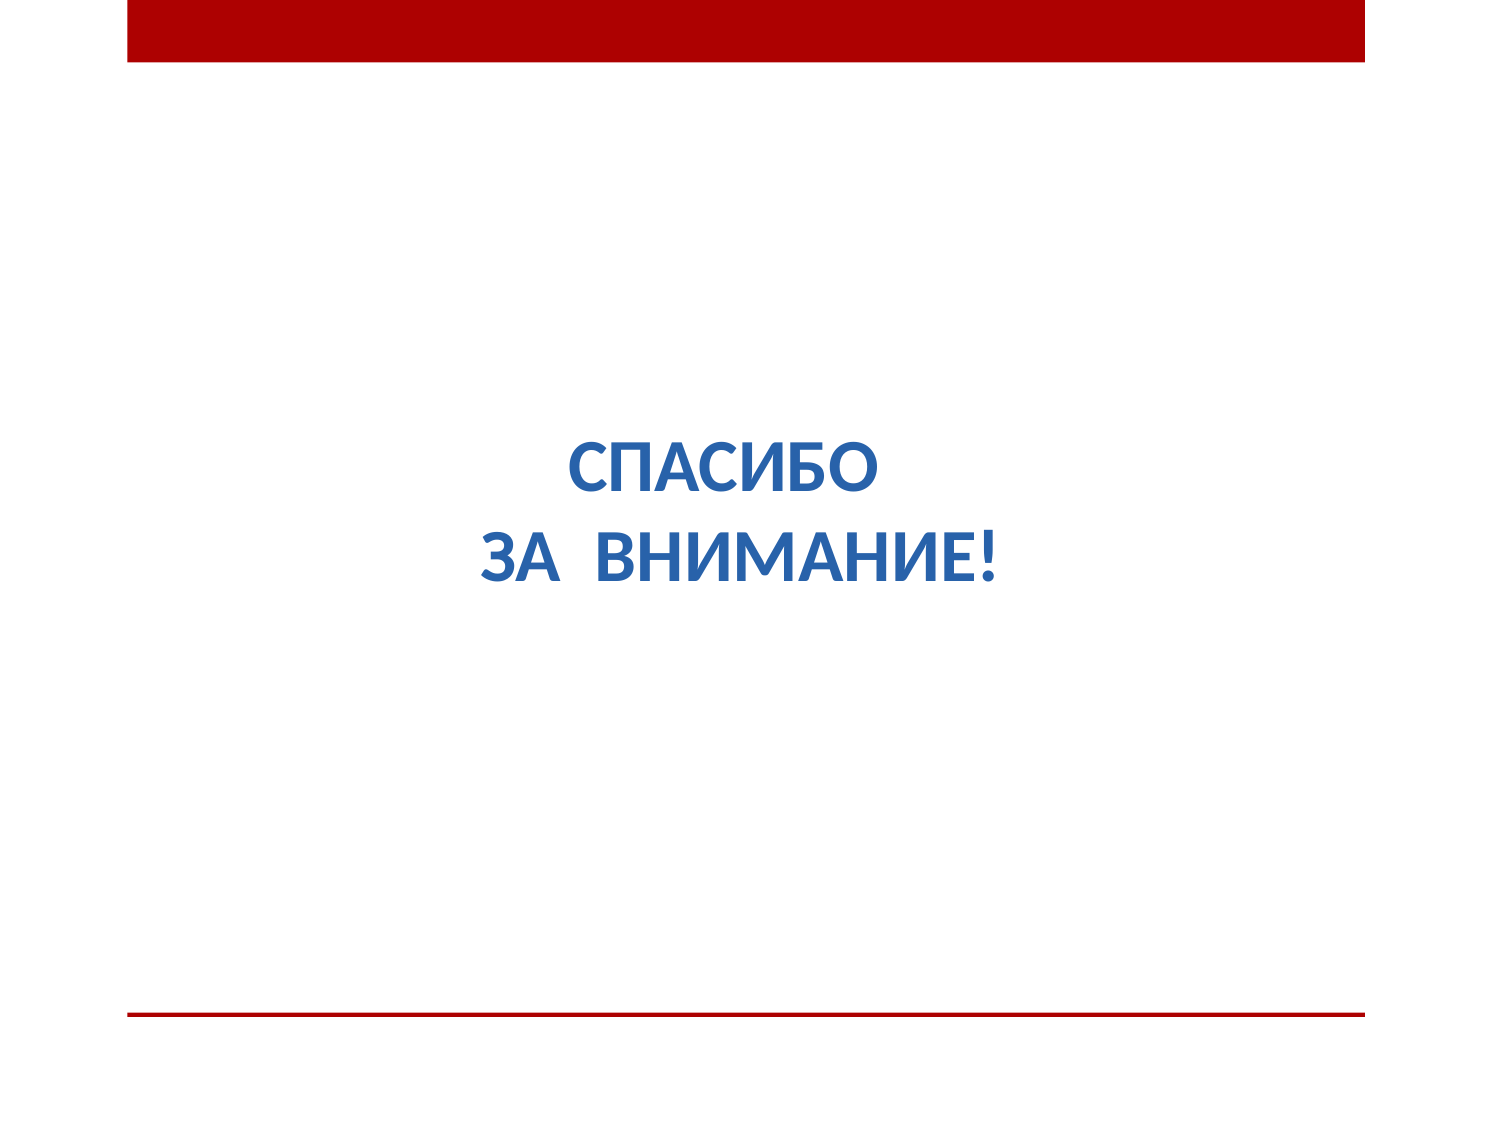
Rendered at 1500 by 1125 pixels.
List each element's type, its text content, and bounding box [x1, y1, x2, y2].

text_box СПАСИБО ЗА ВНИМАНИЕ! [360, 408, 1105, 604]
